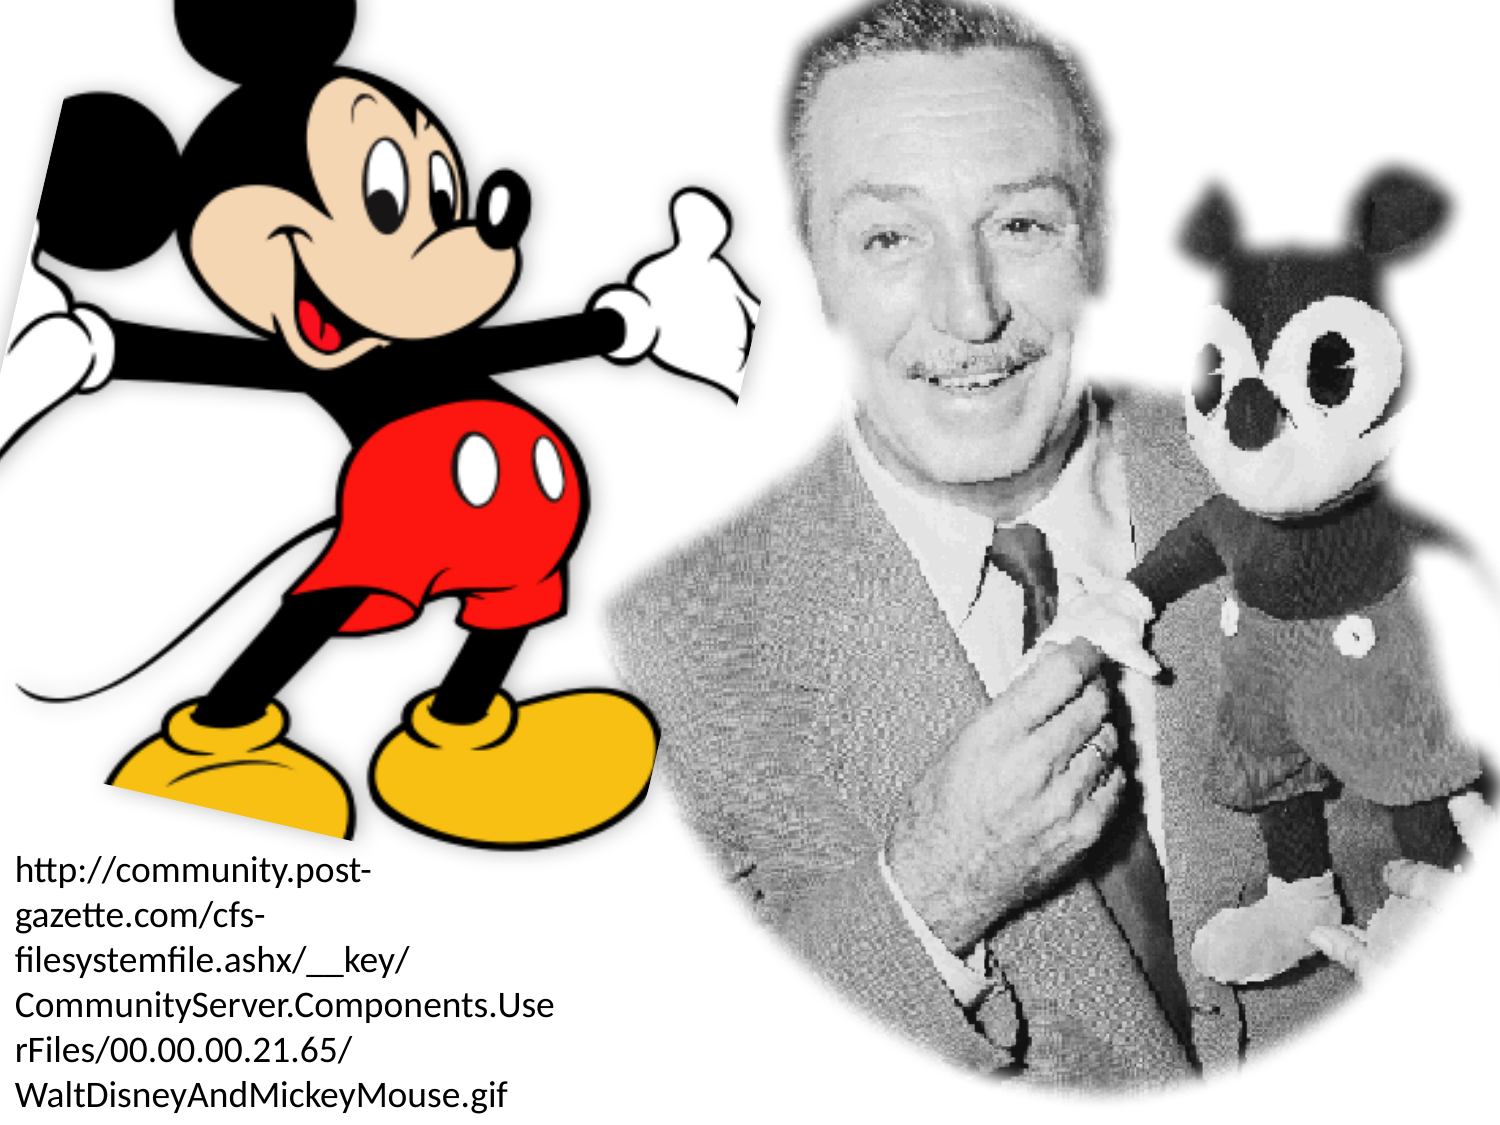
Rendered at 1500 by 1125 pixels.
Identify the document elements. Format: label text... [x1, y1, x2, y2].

text_box http://community.post-gazette.com/cfs-filesystemfile.ashx/__key/CommunityServer.Components.UserFiles/00.00.00.21.65/WaltDisneyAndMickeyMouse.gif [0, 841, 572, 1122]
picture [0, 0, 1500, 1112]
